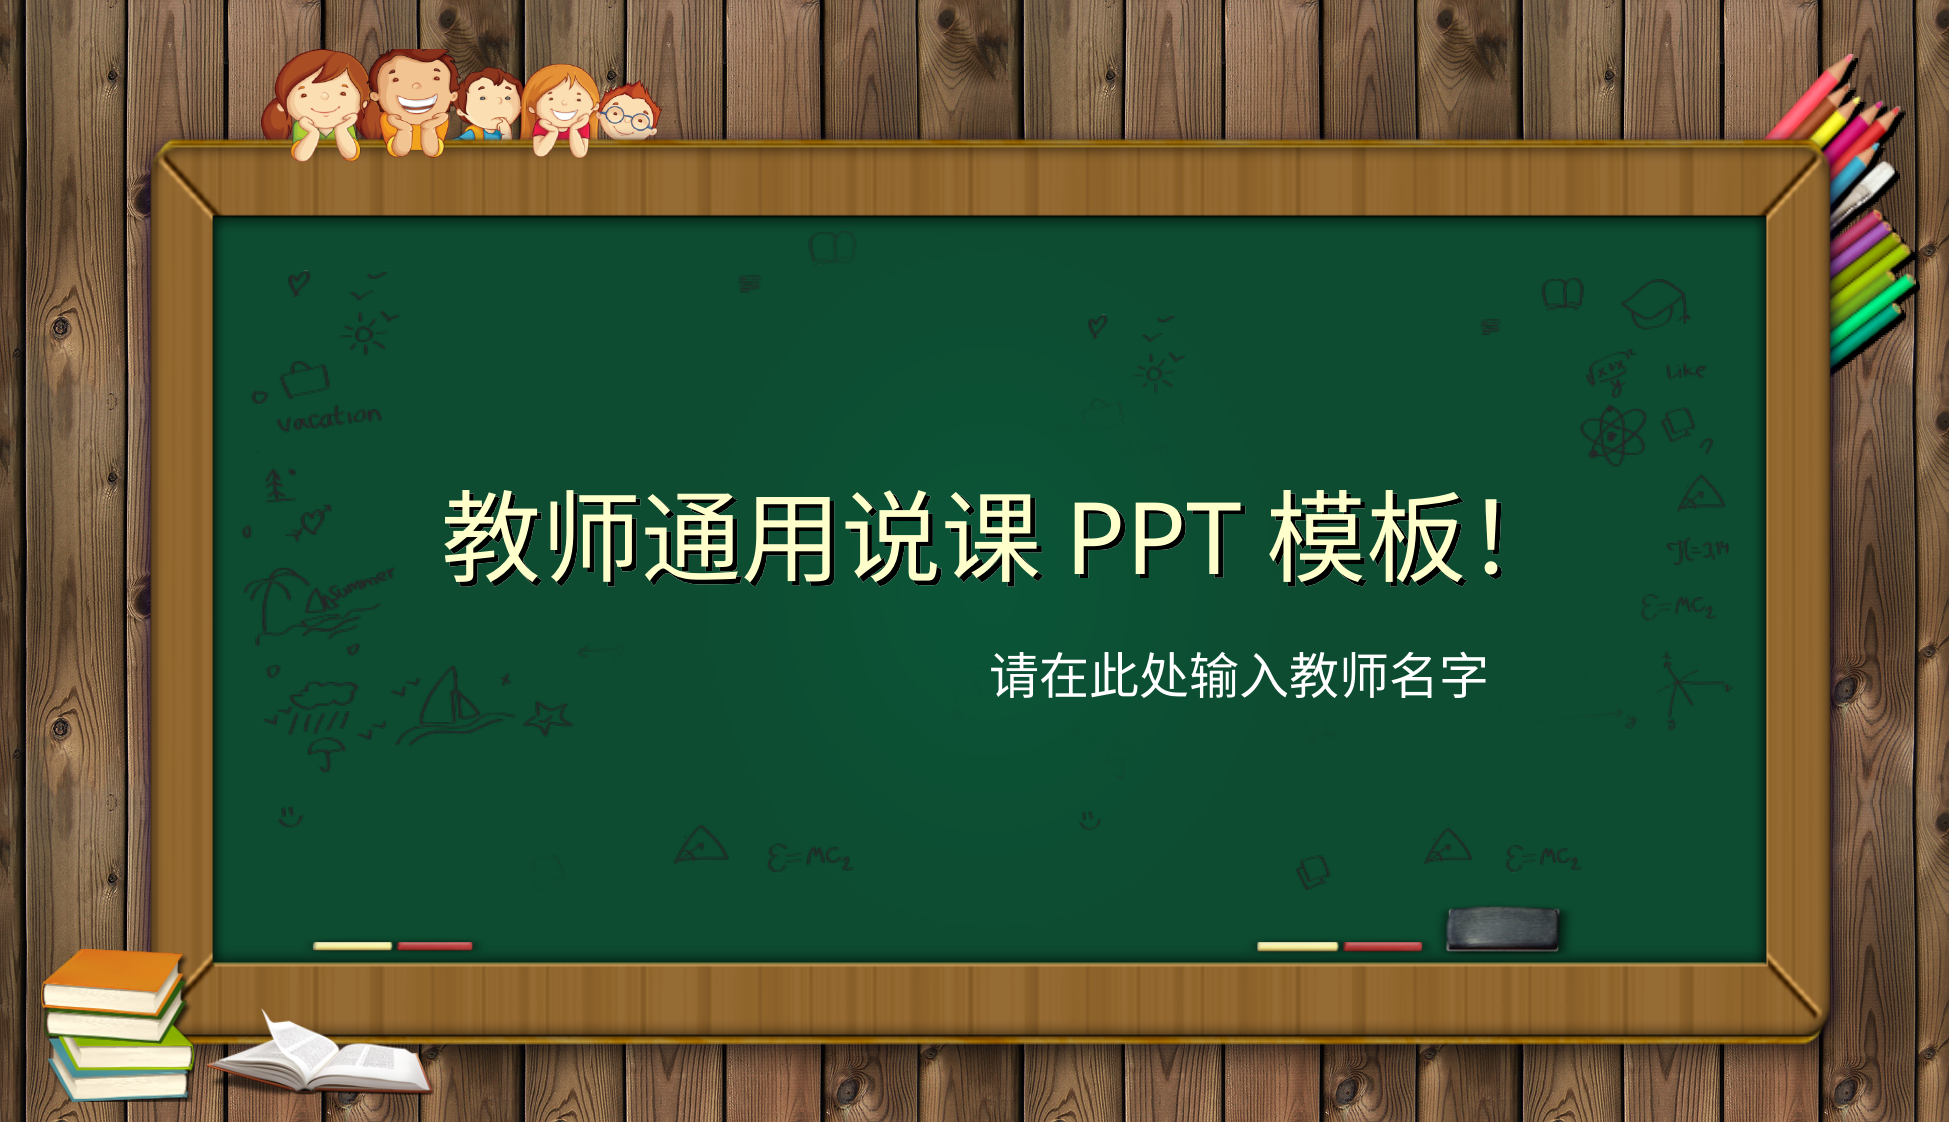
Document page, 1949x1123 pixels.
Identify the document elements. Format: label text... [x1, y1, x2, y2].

text_box 教师通用说课PPT模板！ [324, 466, 1684, 602]
picture [0, 0, 1949, 1122]
text_box 请在此处输入教师名字 [974, 637, 1613, 712]
